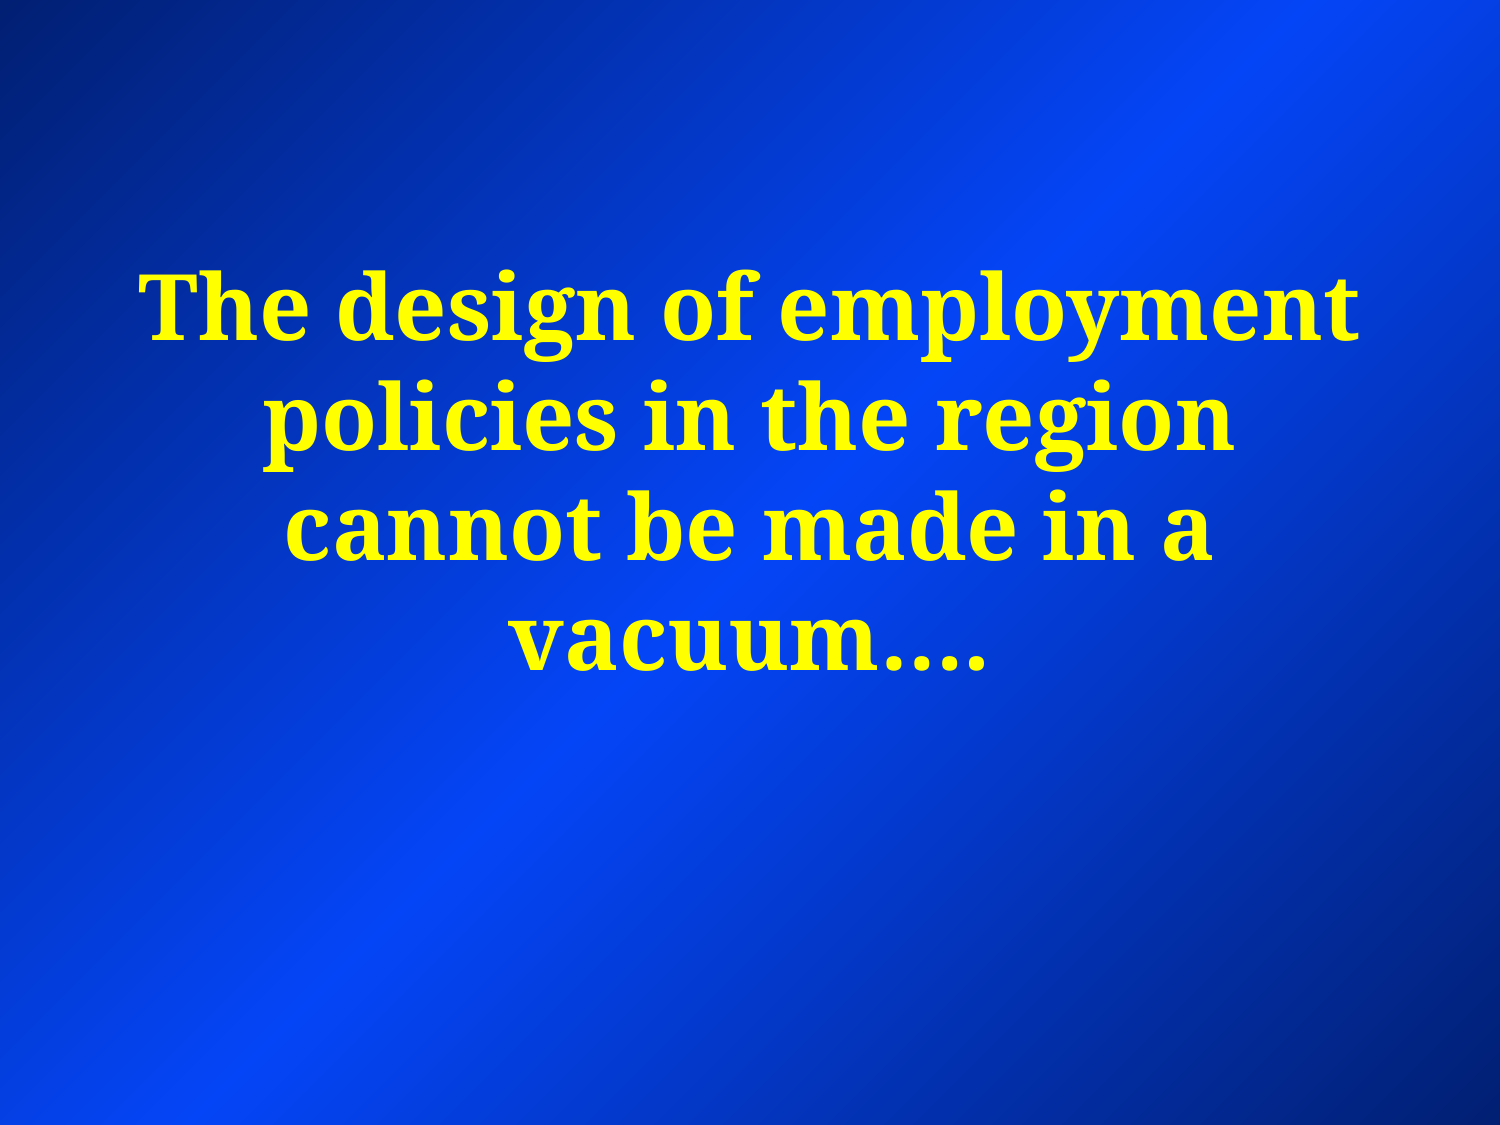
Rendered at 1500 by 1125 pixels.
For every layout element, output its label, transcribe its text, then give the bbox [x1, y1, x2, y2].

title The design of employment policies in the region cannot be made in a vacuum…. [112, 374, 1388, 563]
